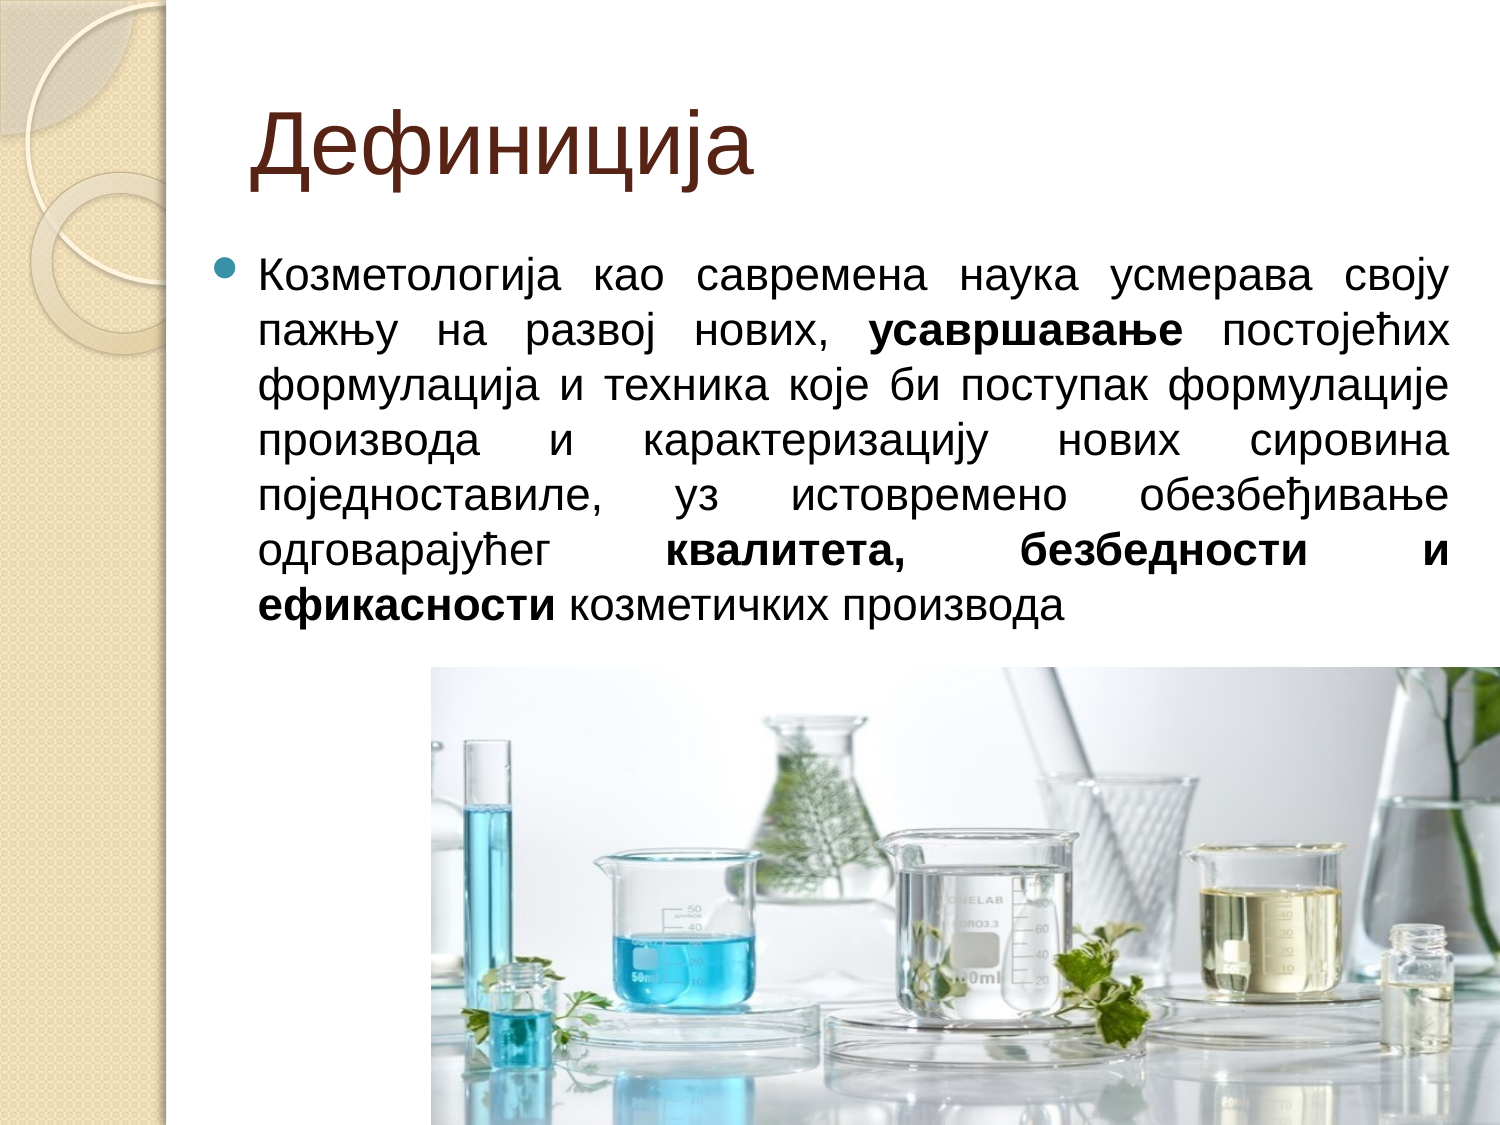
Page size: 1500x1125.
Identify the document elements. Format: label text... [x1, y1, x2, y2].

title Дефиниција [235, 45, 1466, 233]
picture [430, 667, 1500, 1125]
list Козметологија као савремена наука усмерава своју пажњу на развој нових, усавршавање постојећих формулација и техника које би поступак формулације производа и карактеризацију нових сировина поједноставиле, уз истовремено обезбеђивање одговарајућег квалитета, безбедности и ефикасности козметичких производа [183, 237, 1466, 705]
